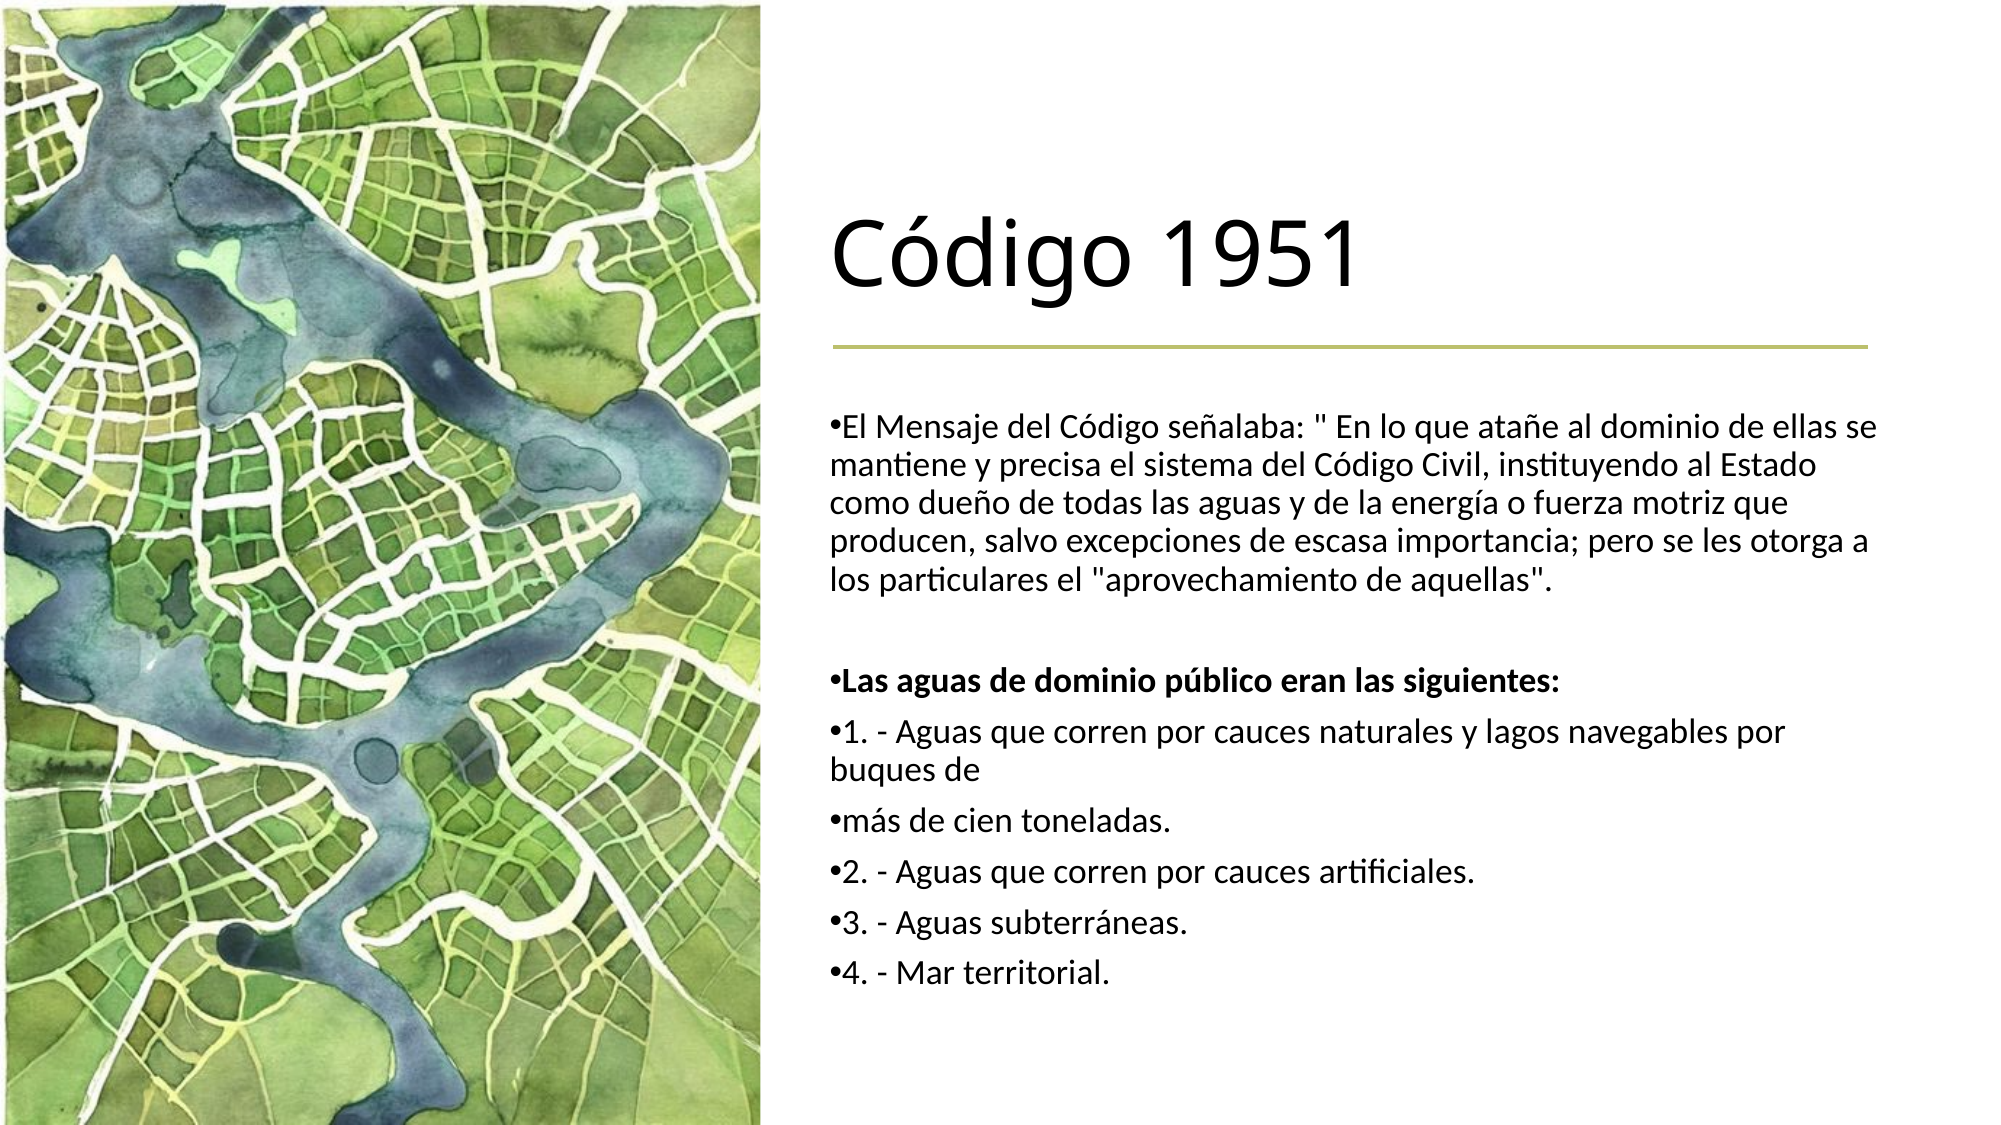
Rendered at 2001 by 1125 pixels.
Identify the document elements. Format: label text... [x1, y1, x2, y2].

picture [0, 0, 761, 1125]
title Código 1951 [814, 103, 1895, 315]
text_box El Mensaje del Código señalaba: " En lo que atañe al dominio de ellas se mantiene y precisa el sistema del Código Civil, instituyendo al Estado como dueño de todas las aguas y de la energía o fuerza motriz que producen, salvo excepciones de escasa importancia; pero se les otorga a los particulares el "aprovechamiento de aquellas". Las aguas de dominio público eran las siguientes: 1. - Aguas que corren por cauces naturales y lagos navegables por buques de más de cien toneladas. 2. - Aguas que corren por cauces artificiales. 3. - Aguas subterráneas. 4. - Mar territorial. [814, 399, 1895, 1021]
